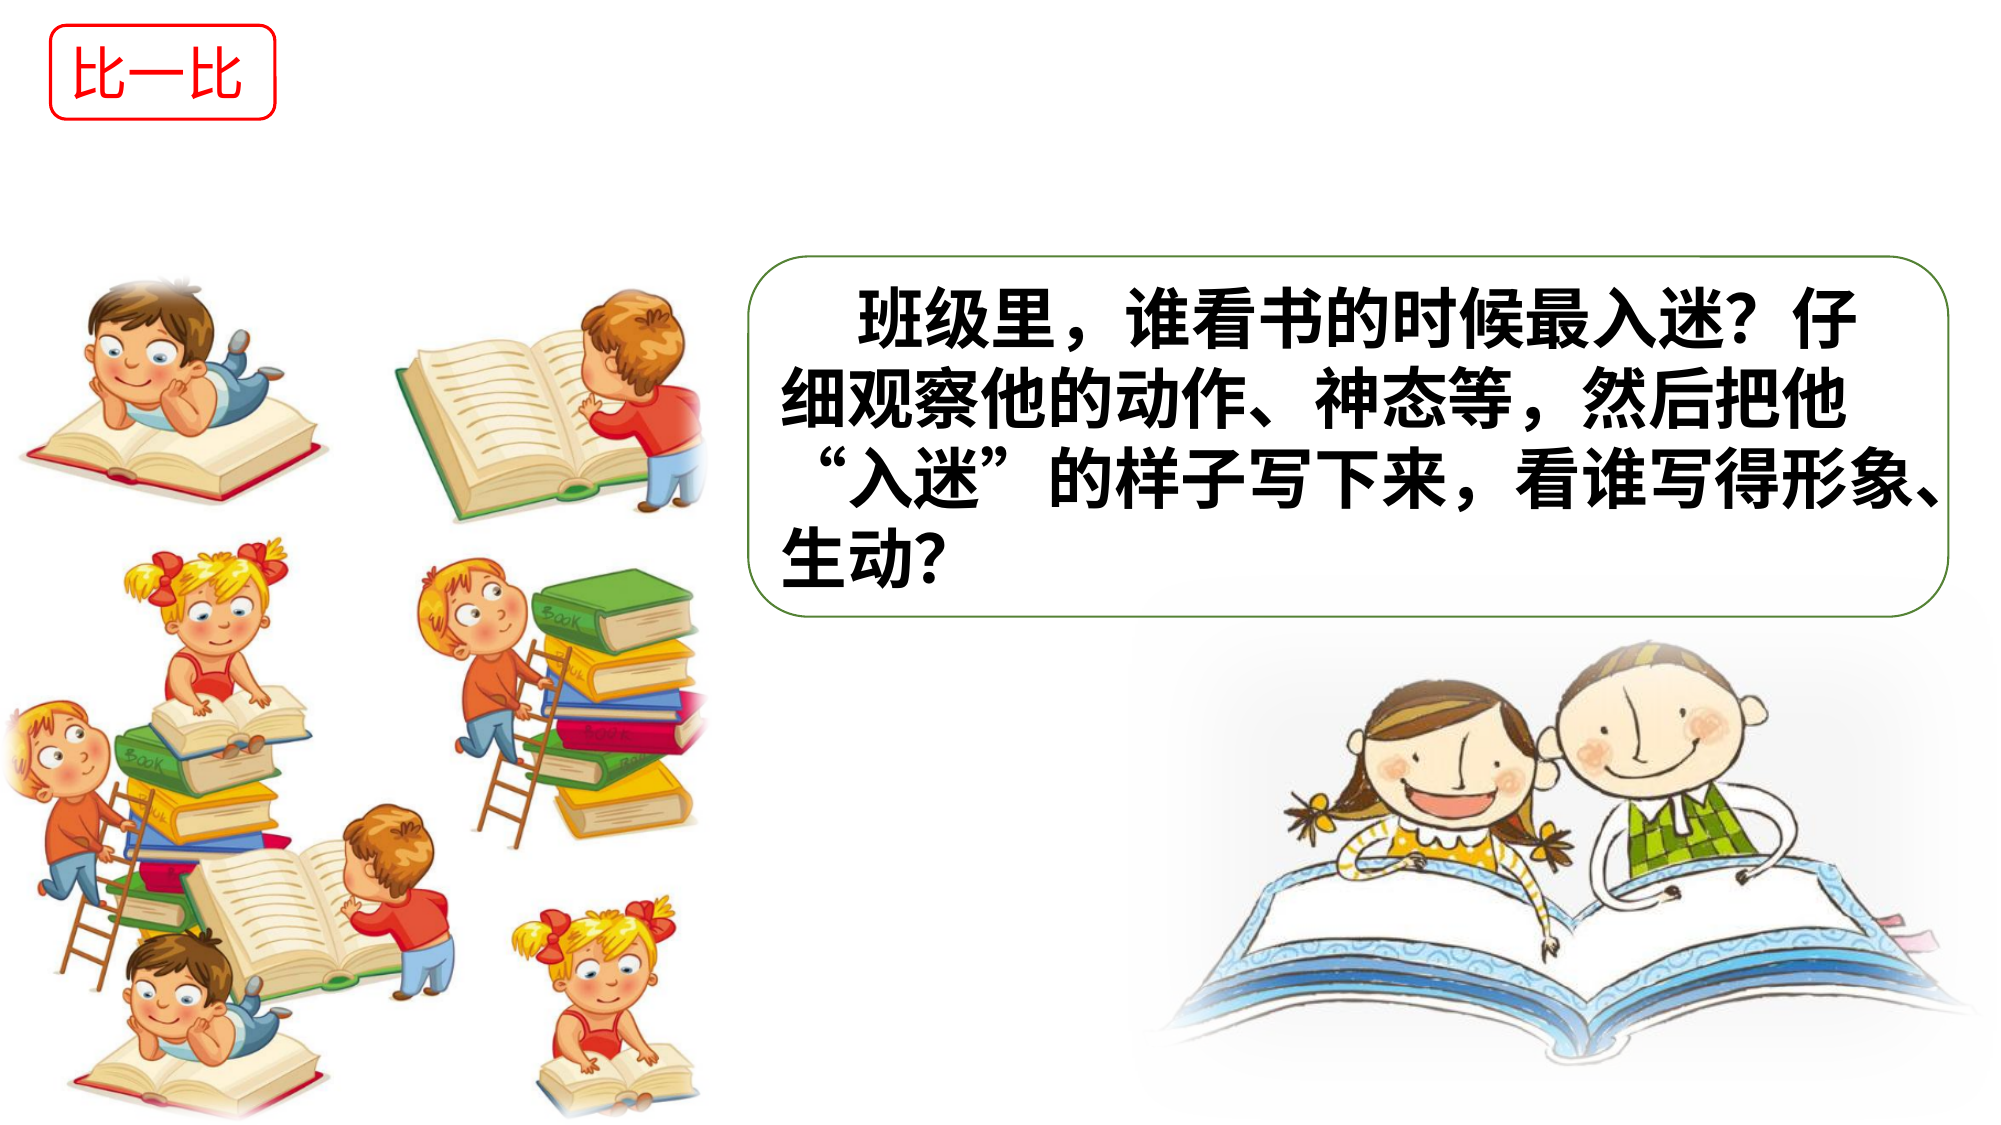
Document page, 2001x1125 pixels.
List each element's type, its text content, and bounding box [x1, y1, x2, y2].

text_box 班级里，谁看书的时候最入迷？仔细观察他的动作、神态等，然后把他“入迷”的样子写下来，看谁写得形象、生动？ [747, 255, 1950, 618]
picture [1123, 570, 2000, 1125]
text_box 比一比 [50, 25, 275, 120]
picture [0, 273, 712, 1125]
